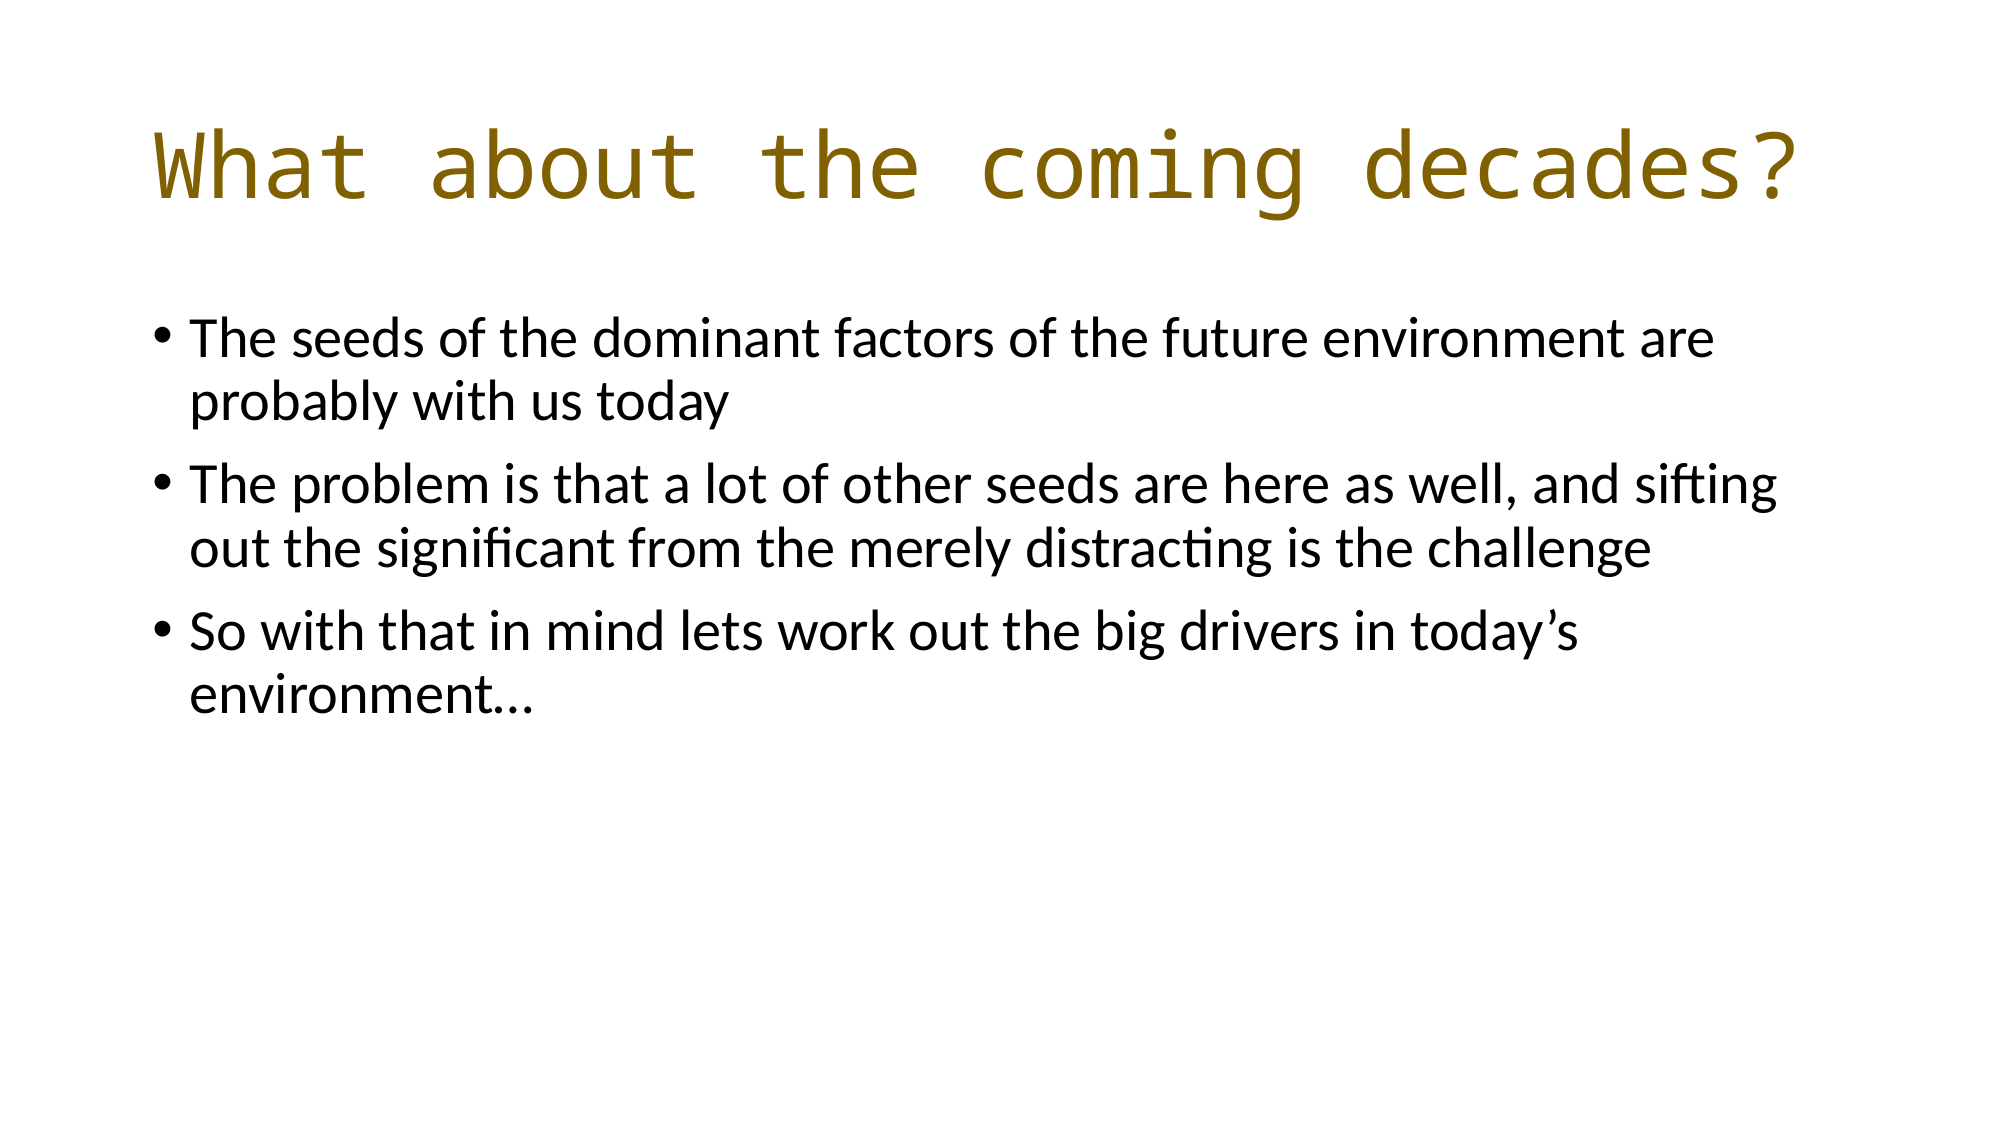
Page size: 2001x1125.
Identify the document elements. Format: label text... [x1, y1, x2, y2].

list The seeds of the dominant factors of the future environment are probably with us today The problem is that a lot of other seeds are here as well, and sifting out the significant from the merely distracting is the challenge So with that in mind lets work out the big drivers in today’s environment… [137, 299, 1863, 1014]
title What about the coming decades? [137, 59, 1863, 278]
